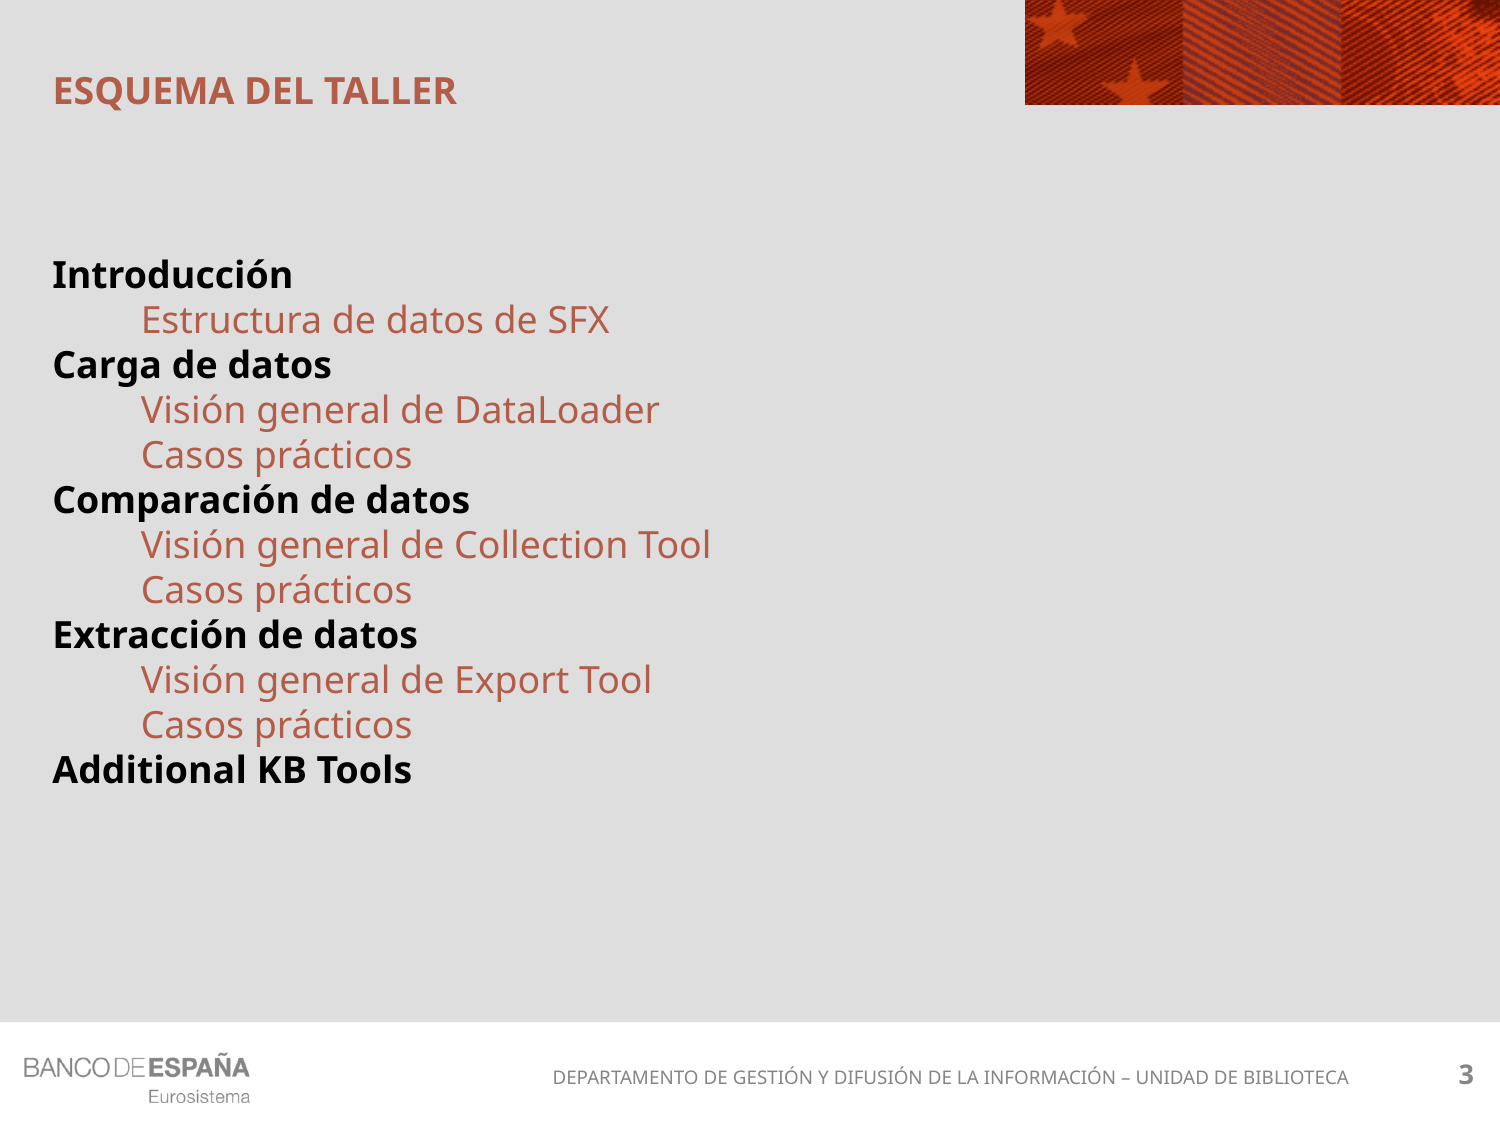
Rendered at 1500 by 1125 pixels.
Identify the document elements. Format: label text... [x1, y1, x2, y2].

picture [1025, 0, 1500, 105]
list Introducción Estructura de datos de SFX Carga de datos Visión general de DataLoader Casos prácticos Comparación de datos Visión general de Collection Tool Casos prácticos Extracción de datos Visión general de Export Tool Casos prácticos Additional KB Tools [37, 243, 1444, 993]
picture [24, 1052, 250, 1103]
slide_number 3 [1415, 1050, 1474, 1098]
title Esquema del taller [37, 18, 1011, 162]
